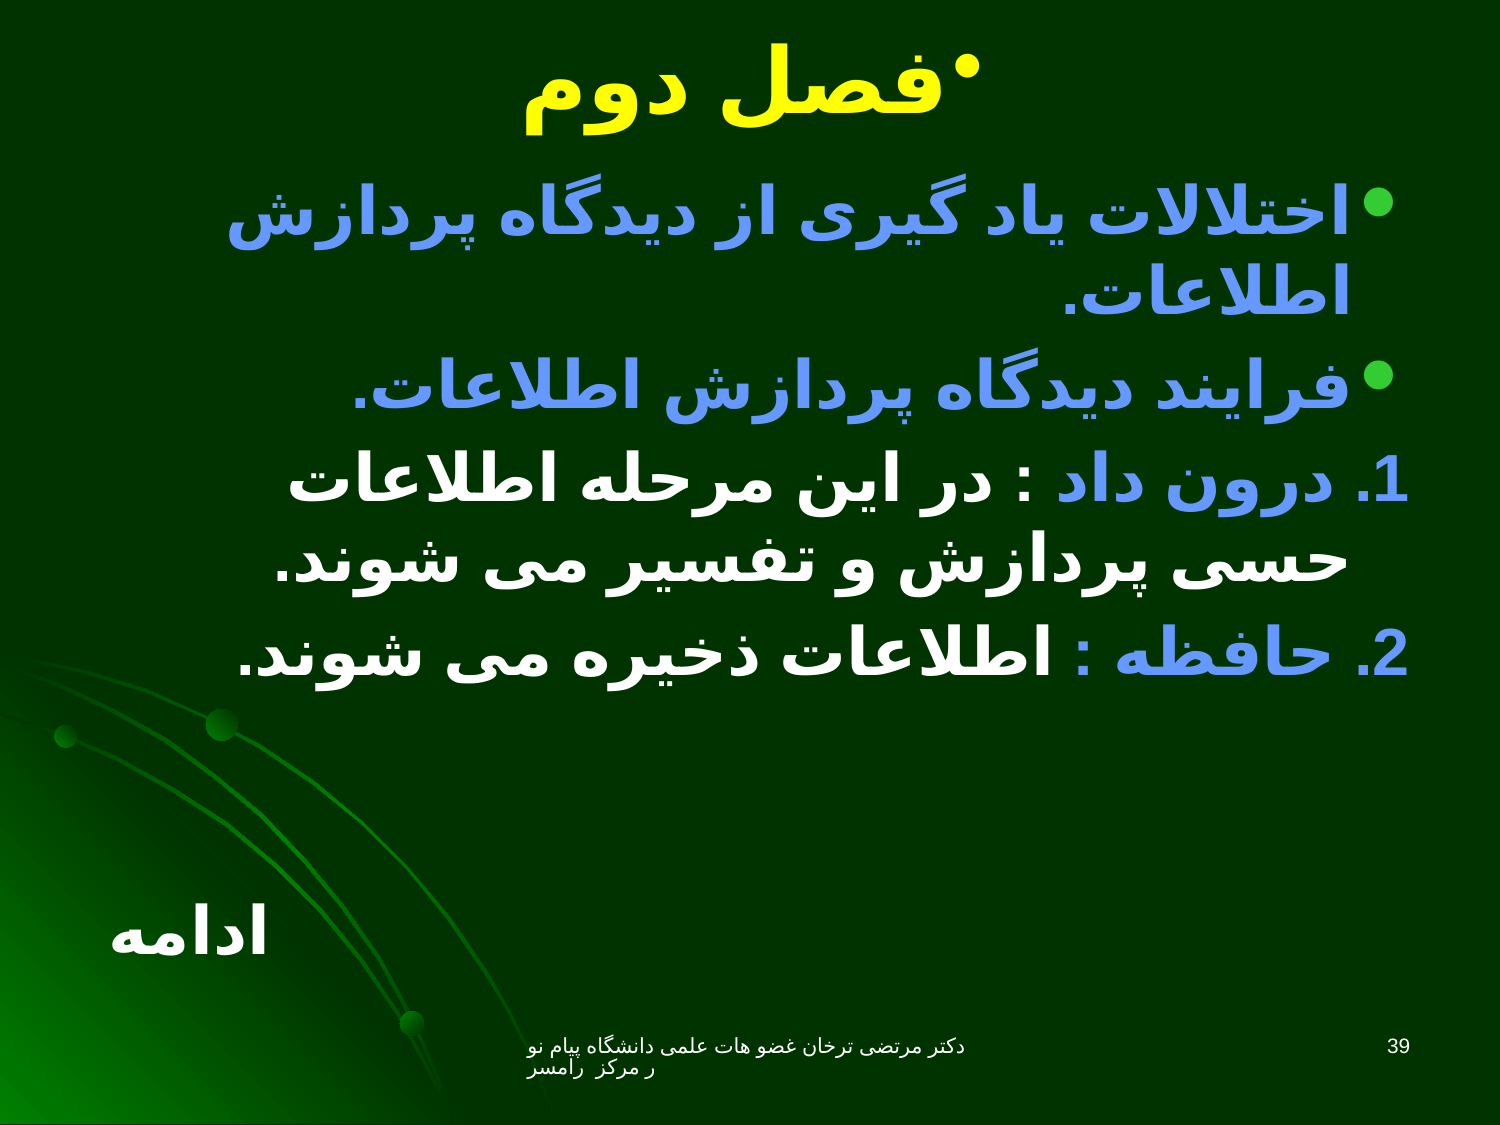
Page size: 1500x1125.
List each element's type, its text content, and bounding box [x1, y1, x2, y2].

list اختلالات یاد گیری از دیدگاه پردازش اطلاعات. فرایند دیدگاه پردازش اطلاعات. 1. درون داد : در این مرحله اطلاعات حسی پردازش و تفسیر می شوند. 2. حافظه : اطلاعات ذخیره می شوند. ادامه [74, 160, 1426, 988]
footer دکتر مرتضی ترخان غضو هات علمی دانشگاه پیام نور مرکز رامسر [512, 1024, 988, 1101]
slide_number 39 [1074, 1024, 1426, 1101]
title فصل دوم [64, 0, 1416, 154]
